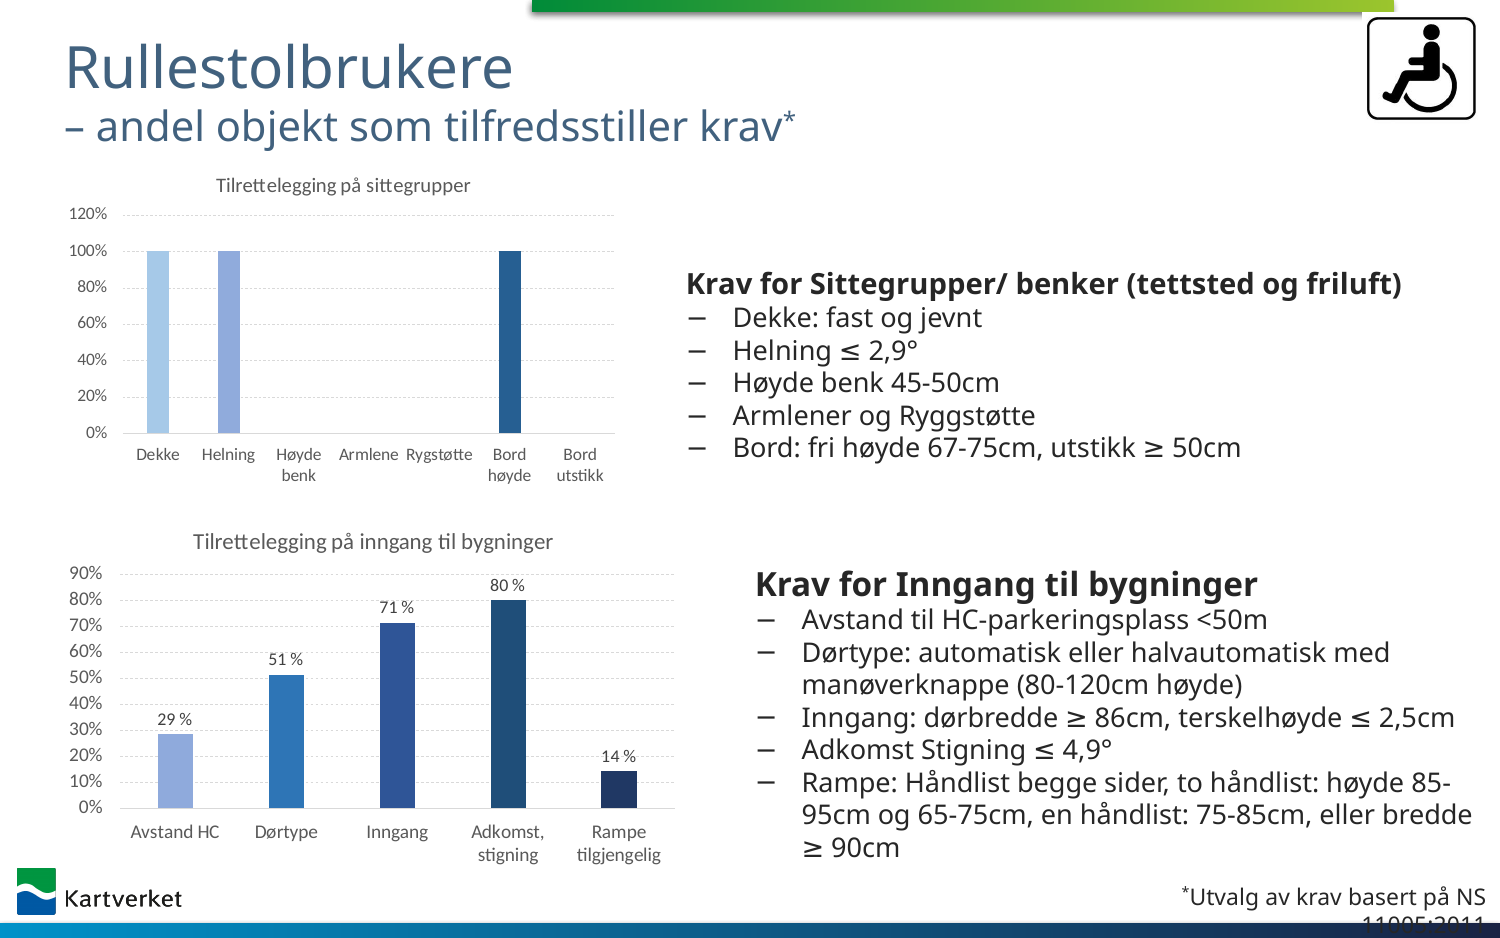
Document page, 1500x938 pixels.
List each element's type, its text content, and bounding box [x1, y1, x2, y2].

text_box *Utvalg av krav basert på NS 11005:2011 [1068, 873, 1500, 938]
picture [62, 520, 685, 874]
picture [1362, 12, 1481, 126]
text_box Rullestolbrukere – andel objekt som tilfredsstiller krav* [49, 25, 1431, 158]
picture [62, 166, 625, 492]
text_box Krav for Sittegrupper/ benker (tettsted og friluft) Dekke: fast og jevnt Helning ≤ 2,9° Høyde benk 45-50cm Armlener og Ryggstøtte Bord: fri høyde 67-75cm, utstikk ≥ 50cm [670, 258, 1418, 471]
text_box Krav for Inngang til bygninger Avstand til HC-parkeringsplass <50m Dørtype: automatisk eller halvautomatisk med manøverknappe (80-120cm høyde) Inngang: dørbredde ≥ 86cm, terskelhøyde ≤ 2,5cm Adkomst Stigning ≤ 4,9° Rampe: Håndlist begge sider, to håndlist: høyde 85-95cm og 65-75cm, en håndlist: 75-85cm, eller bredde ≥ 90cm [740, 555, 1491, 870]
